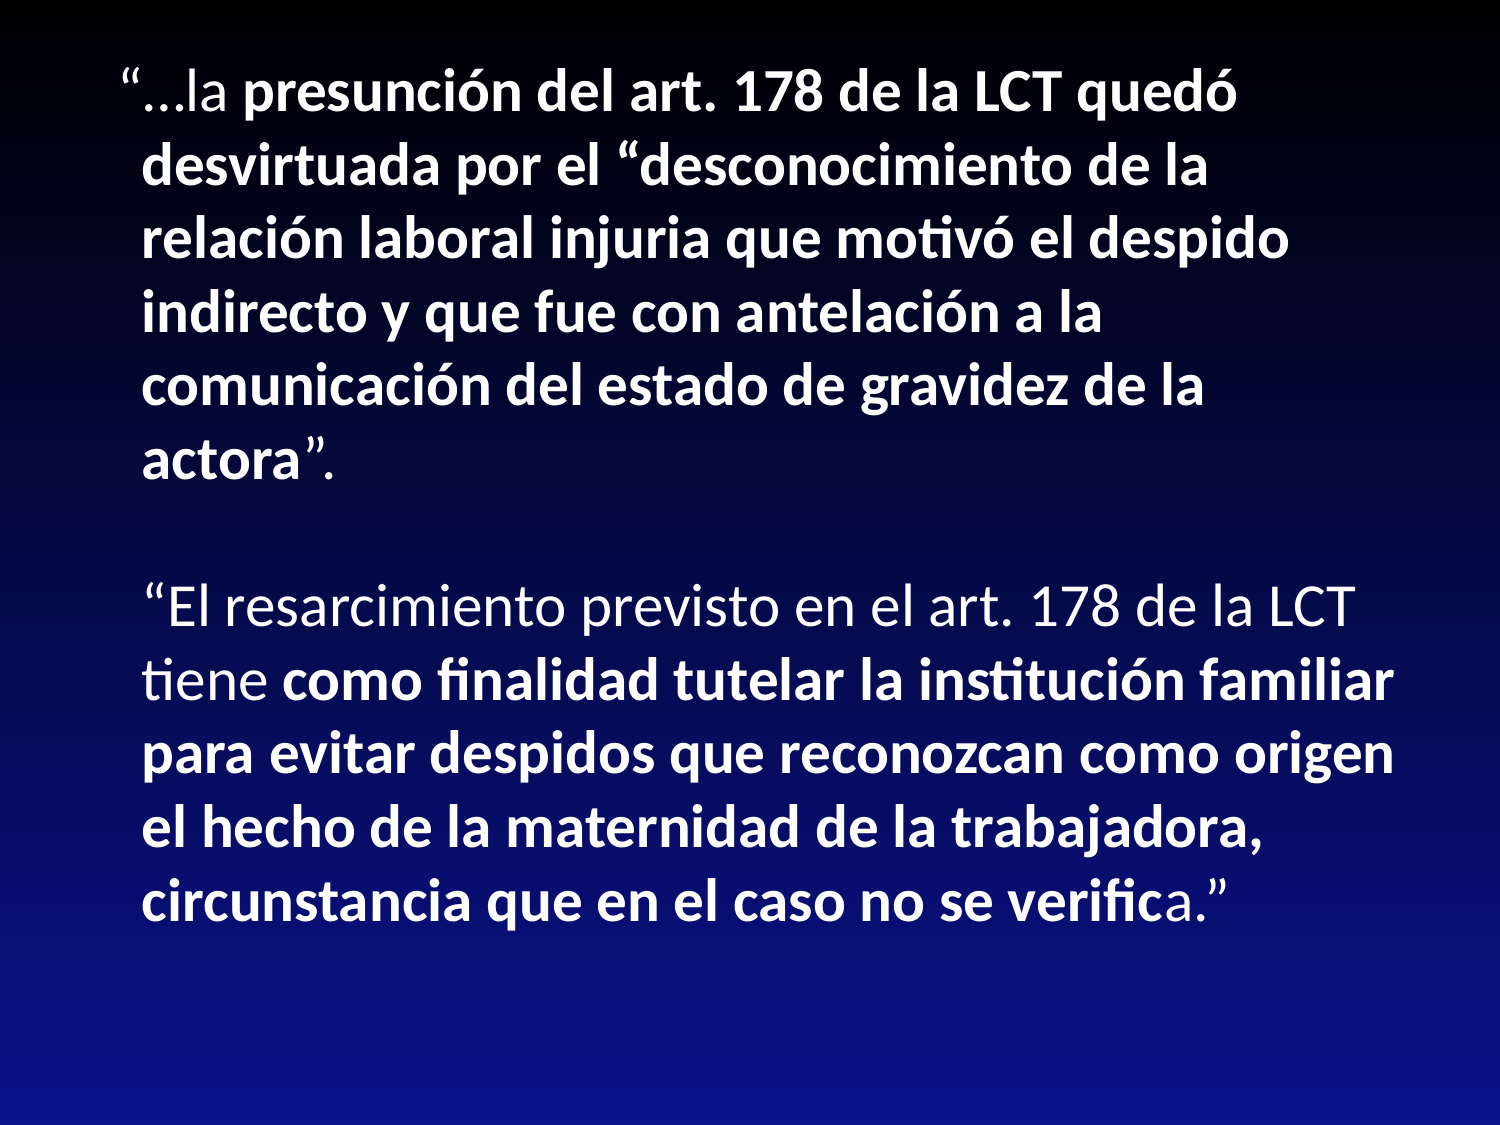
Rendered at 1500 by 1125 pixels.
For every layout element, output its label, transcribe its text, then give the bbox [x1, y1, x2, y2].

list “…la presunción del art. 178 de la LCT quedó desvirtuada por el “desconocimiento de la relación laboral injuria que motivó el despido indirecto y que fue con antelación a la comunicación del estado de gravidez de la actora”. “El resarcimiento previsto en el art. 178 de la LCT tiene como finalidad tutelar la institución familiar para evitar despidos que reconozcan como origen el hecho de la maternidad de la trabajadora, circunstancia que en el caso no se verifica.” [74, 42, 1426, 1006]
